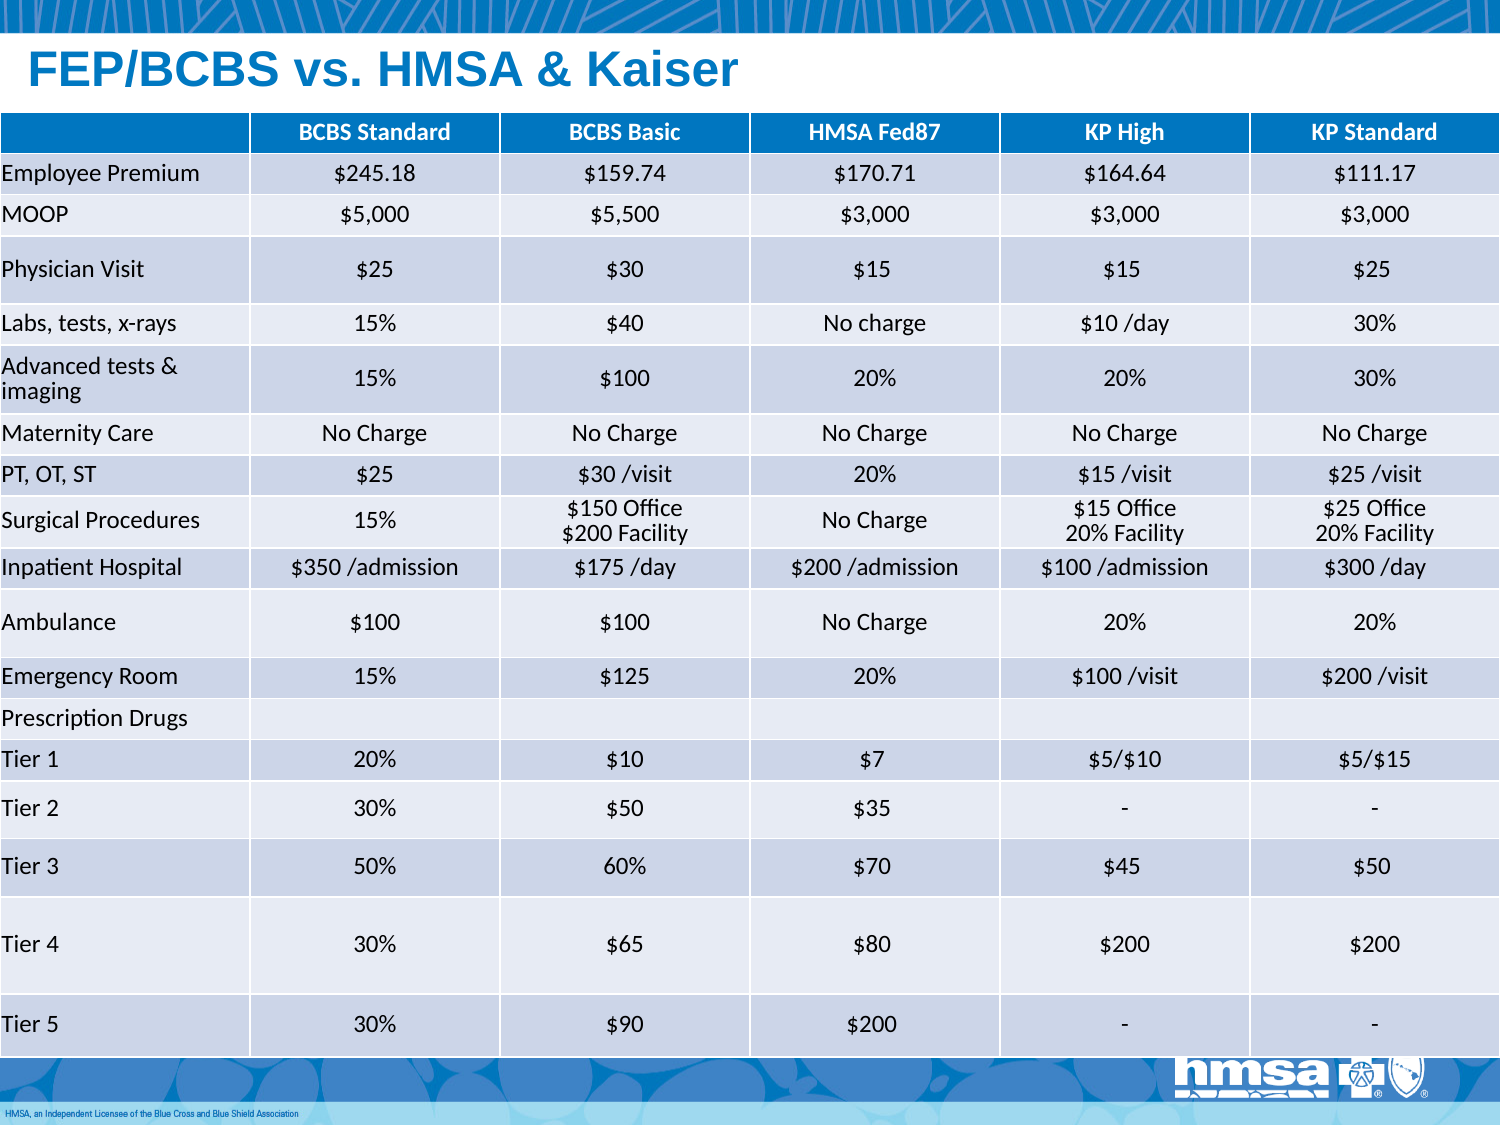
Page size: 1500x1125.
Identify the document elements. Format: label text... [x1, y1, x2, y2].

table_cell $70 [751, 839, 999, 896]
table_cell 20% [251, 740, 499, 780]
table_cell $245.18 [251, 154, 499, 194]
table_cell 20% [751, 456, 999, 495]
table_cell $15 /visit [1001, 456, 1249, 495]
table_cell $25 [1251, 237, 1499, 303]
title FEP/BCBS vs. HMSA & Kaiser [12, 32, 1363, 100]
table_cell [501, 699, 749, 739]
table_cell $200 [1001, 898, 1249, 993]
table_cell $7 [751, 740, 999, 780]
table_cell 30% [251, 898, 499, 993]
table_cell No Charge [501, 415, 749, 454]
table_cell $25 [251, 237, 499, 303]
table_cell No Charge [751, 415, 999, 454]
table_cell $350 /admission [251, 549, 499, 588]
table_cell Tier 2 [1, 782, 249, 838]
table_cell $100 /visit [1001, 658, 1249, 698]
table_cell $35 [751, 782, 999, 838]
table_header BCBS Basic [501, 113, 749, 153]
table_cell No Charge [251, 415, 499, 454]
table_cell MOOP [1, 195, 249, 235]
table_cell $100 [251, 590, 499, 657]
table_cell 20% [1001, 346, 1249, 413]
table_cell [1251, 699, 1499, 739]
table_cell Tier 3 [1, 839, 249, 896]
table_cell $45 [1001, 839, 1249, 896]
table_cell Maternity Care [1, 415, 249, 454]
table_cell $150 Office $200 Facility [501, 497, 749, 547]
table_cell [751, 699, 999, 739]
table_header BCBS Standard [251, 113, 499, 153]
table_cell Ambulance [1, 590, 249, 657]
table_cell $10 [501, 740, 749, 780]
table_cell $30 [501, 237, 749, 303]
table_cell $300 /day [1251, 549, 1499, 588]
table_cell $5,000 [251, 195, 499, 235]
table_cell $5/$10 [1001, 740, 1249, 780]
table_cell 20% [751, 346, 999, 413]
table_cell $30 /visit [501, 456, 749, 495]
table_cell $175 /day [501, 549, 749, 588]
table_cell No Charge [1001, 415, 1249, 454]
table_cell $3,000 [751, 195, 999, 235]
picture [0, 1058, 1500, 1125]
table_cell No Charge [751, 497, 999, 547]
table_cell $100 [501, 346, 749, 413]
table_cell Employee Premium [1, 154, 249, 194]
table_cell Tier 1 [1, 740, 249, 780]
table_cell $25 /visit [1251, 456, 1499, 495]
table_cell $40 [501, 305, 749, 344]
table_cell Physician Visit [1, 237, 249, 303]
table_cell 15% [251, 346, 499, 413]
table_cell - [1001, 995, 1249, 1056]
table_cell $50 [501, 782, 749, 838]
table_cell 30% [251, 995, 499, 1056]
table_cell No Charge [751, 590, 999, 657]
table_cell $10 /day [1001, 305, 1249, 344]
table_cell No charge [751, 305, 999, 344]
table_cell $15 [1001, 237, 1249, 303]
table_cell - [1001, 782, 1249, 838]
table_cell $5/$15 [1251, 740, 1499, 780]
table_cell 20% [751, 658, 999, 698]
table_cell Emergency Room [1, 658, 249, 698]
table_cell 20% [1251, 590, 1499, 657]
table_cell [1001, 699, 1249, 739]
table_header KP Standard [1251, 113, 1499, 153]
table_cell $200 [751, 995, 999, 1056]
table_cell $50 [1251, 839, 1499, 896]
table_cell $25 [251, 456, 499, 495]
table_cell 15% [251, 497, 499, 547]
table_cell - [1251, 782, 1499, 838]
table_cell 20% [1001, 590, 1249, 657]
table_cell $100 [501, 590, 749, 657]
table_cell $164.64 [1001, 154, 1249, 194]
table_cell $15 Office 20% Facility [1001, 497, 1249, 547]
table_cell 30% [1251, 305, 1499, 344]
table_cell $159.74 [501, 154, 749, 194]
table_cell Labs, tests, x-rays [1, 305, 249, 344]
table_cell Inpatient Hospital [1, 549, 249, 588]
table_cell 50% [251, 839, 499, 896]
table_cell $65 [501, 898, 749, 993]
table_header KP High [1001, 113, 1249, 153]
table_cell $200 /admission [751, 549, 999, 588]
table_cell $15 [751, 237, 999, 303]
table_cell No Charge [1251, 415, 1499, 454]
table_header HMSA Fed87 [751, 113, 999, 153]
table_cell 30% [1251, 346, 1499, 413]
table_cell $80 [751, 898, 999, 993]
table_cell [251, 699, 499, 739]
table_cell Surgical Procedures [1, 497, 249, 547]
table_cell $5,500 [501, 195, 749, 235]
table_cell $3,000 [1001, 195, 1249, 235]
table_cell $125 [501, 658, 749, 698]
table_cell 30% [251, 782, 499, 838]
table_cell $170.71 [751, 154, 999, 194]
table_cell $90 [501, 995, 749, 1056]
table_cell Tier 4 [1, 898, 249, 993]
table_cell Prescription Drugs [1, 699, 249, 739]
table_cell $3,000 [1251, 195, 1499, 235]
table_cell 15% [251, 658, 499, 698]
table_cell Advanced tests & imaging [1, 346, 249, 413]
table_cell $200 [1251, 898, 1499, 993]
table_cell 15% [251, 305, 499, 344]
table_cell PT, OT, ST [1, 456, 249, 495]
table_cell Tier 5 [1, 995, 249, 1056]
table_header [1, 113, 249, 153]
table_cell $100 /admission [1001, 549, 1249, 588]
table_cell - [1251, 995, 1499, 1056]
table_cell $25 Office 20% Facility [1251, 497, 1499, 547]
table_cell 60% [501, 839, 749, 896]
table_cell $111.17 [1251, 154, 1499, 194]
picture [0, 0, 1500, 34]
table_cell $200 /visit [1251, 658, 1499, 698]
